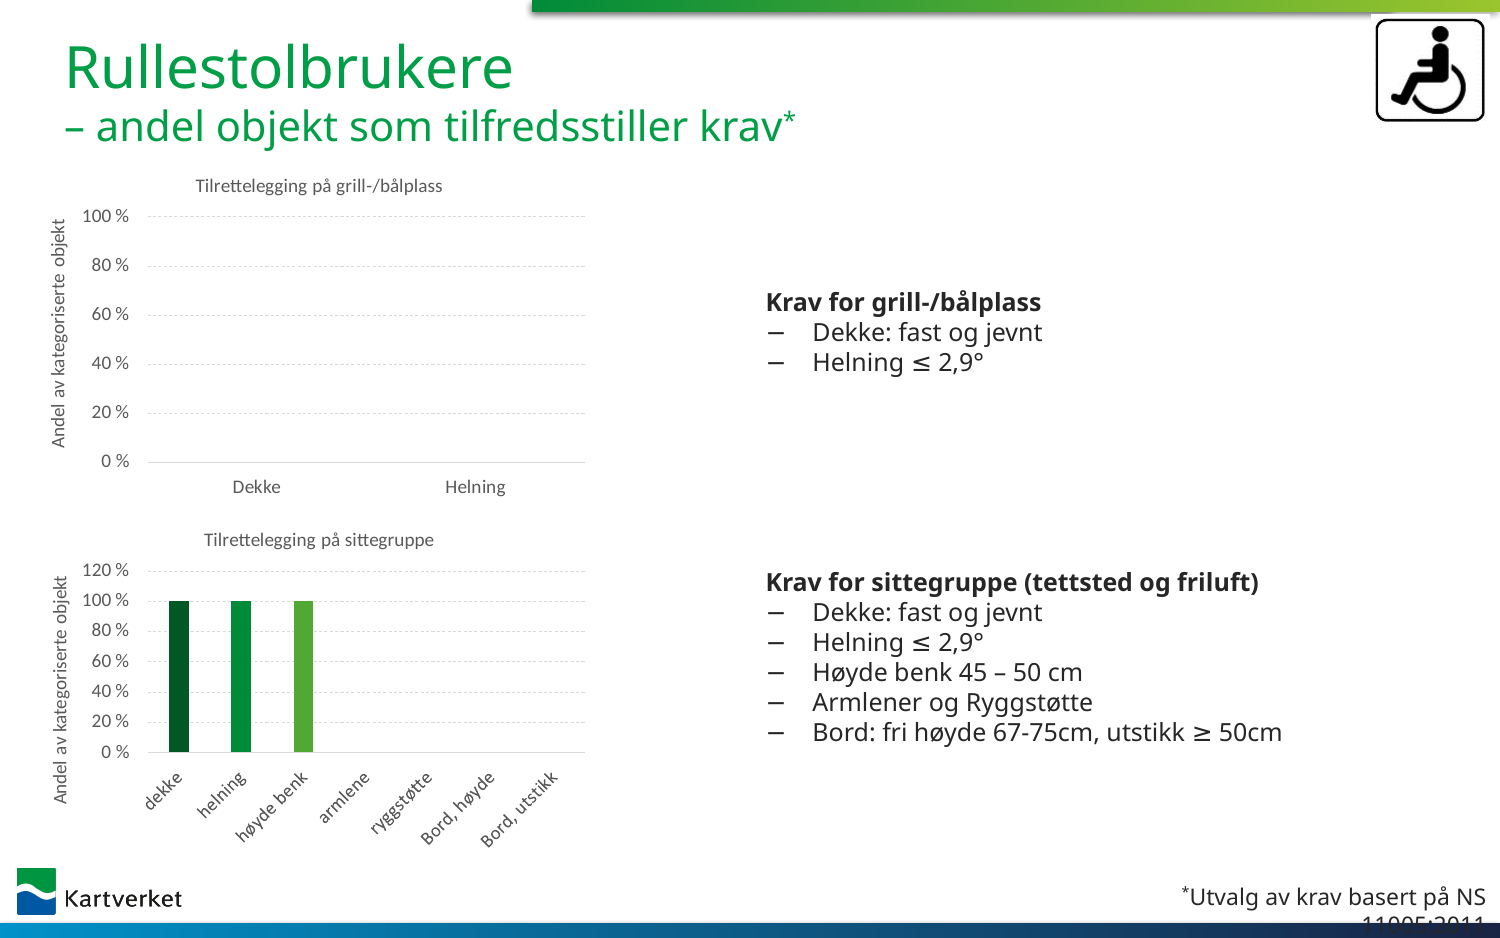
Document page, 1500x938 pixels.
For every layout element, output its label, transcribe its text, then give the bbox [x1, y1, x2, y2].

text_box Krav for sittegruppe (tettsted og friluft) Dekke: fast og jevnt Helning ≤ 2,9° Høyde benk 45 – 50 cm Armlener og Ryggstøtte Bord: fri høyde 67-75cm, utstikk ≥ 50cm [750, 559, 1500, 754]
picture [41, 520, 596, 859]
picture [1371, 13, 1491, 127]
text_box *Utvalg av krav basert på NS 11005:2011 [1068, 873, 1500, 938]
text_box Rullestolbrukere – andel objekt som tilfredsstiller krav* [49, 14, 1431, 158]
text_box Krav for grill-/bålplass Dekke: fast og jevnt Helning ≤ 2,9° [750, 279, 1452, 384]
picture [41, 166, 596, 505]
